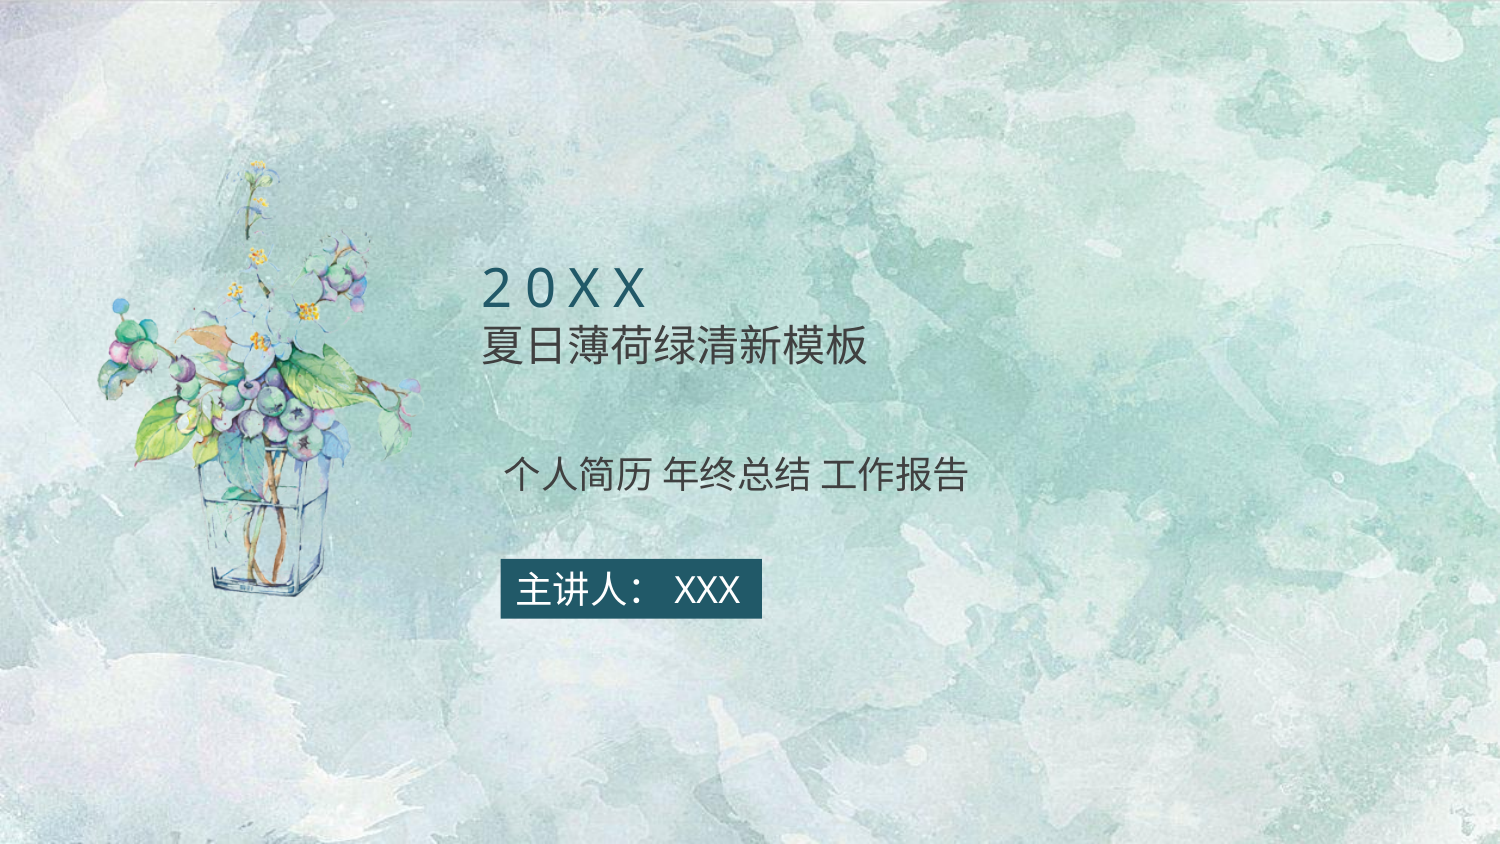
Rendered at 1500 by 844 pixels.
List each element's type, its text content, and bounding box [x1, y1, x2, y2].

text_box 个人简历 年终总结 工作报告 [488, 443, 995, 504]
title 20XX 夏日薄荷绿清新模板 [488, 244, 1412, 426]
picture [0, 0, 1500, 844]
text_box 主讲人：XXX [500, 558, 762, 619]
